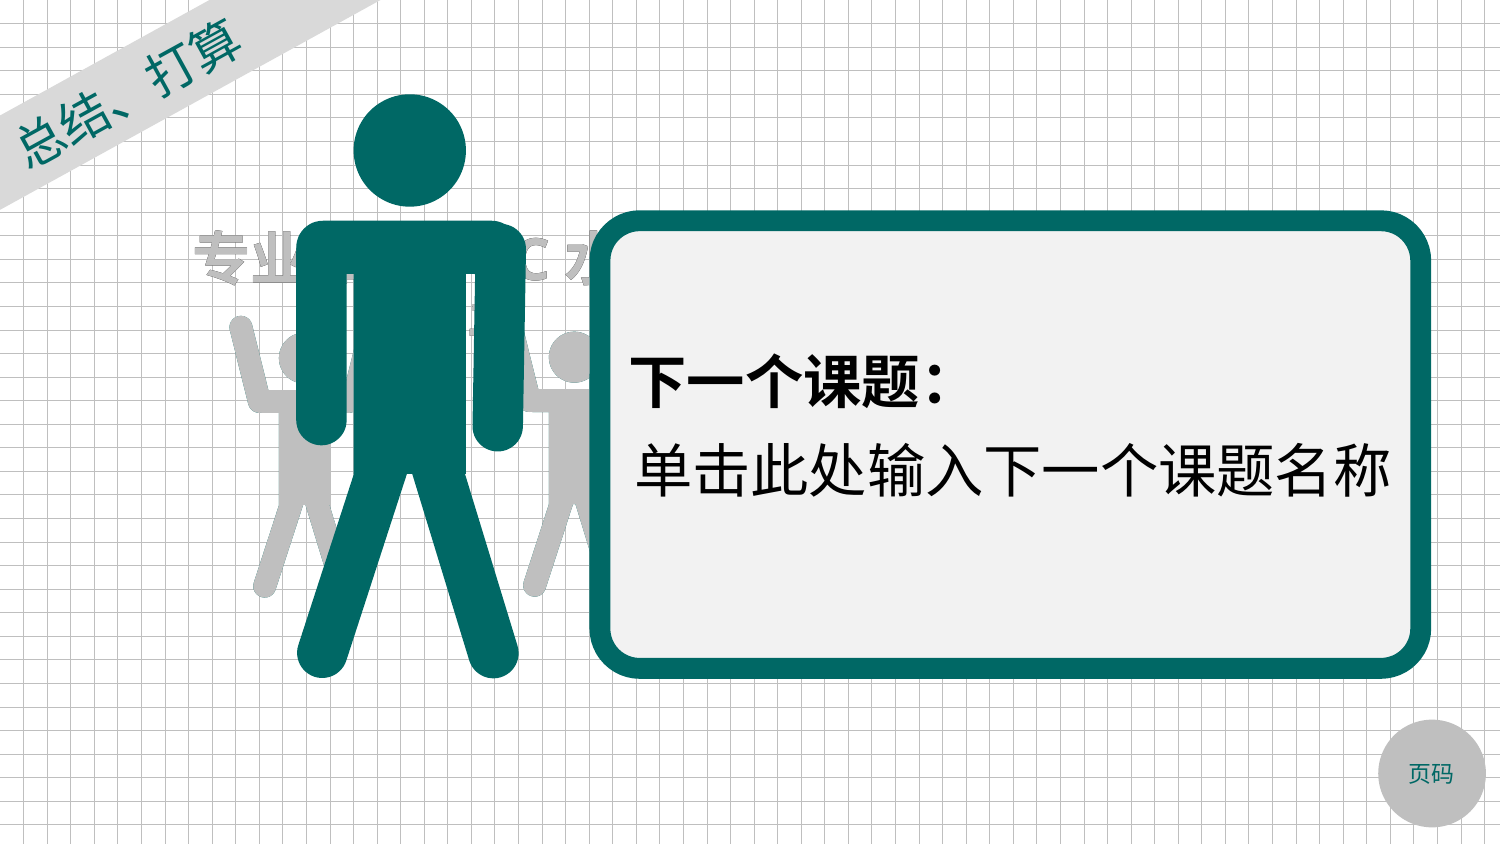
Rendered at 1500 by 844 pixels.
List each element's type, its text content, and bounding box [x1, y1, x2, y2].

text_box [597, 218, 1423, 671]
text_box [296, 93, 519, 685]
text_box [703, 214, 973, 601]
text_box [473, 46, 527, 452]
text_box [983, 214, 1254, 600]
text_box 页码 [1376, 717, 1489, 830]
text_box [524, 214, 693, 600]
text_box 单击此处输入下一个课题名称 [1258, 392, 1407, 512]
text_box 总结、打算 [0, 0, 385, 213]
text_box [177, 214, 290, 601]
